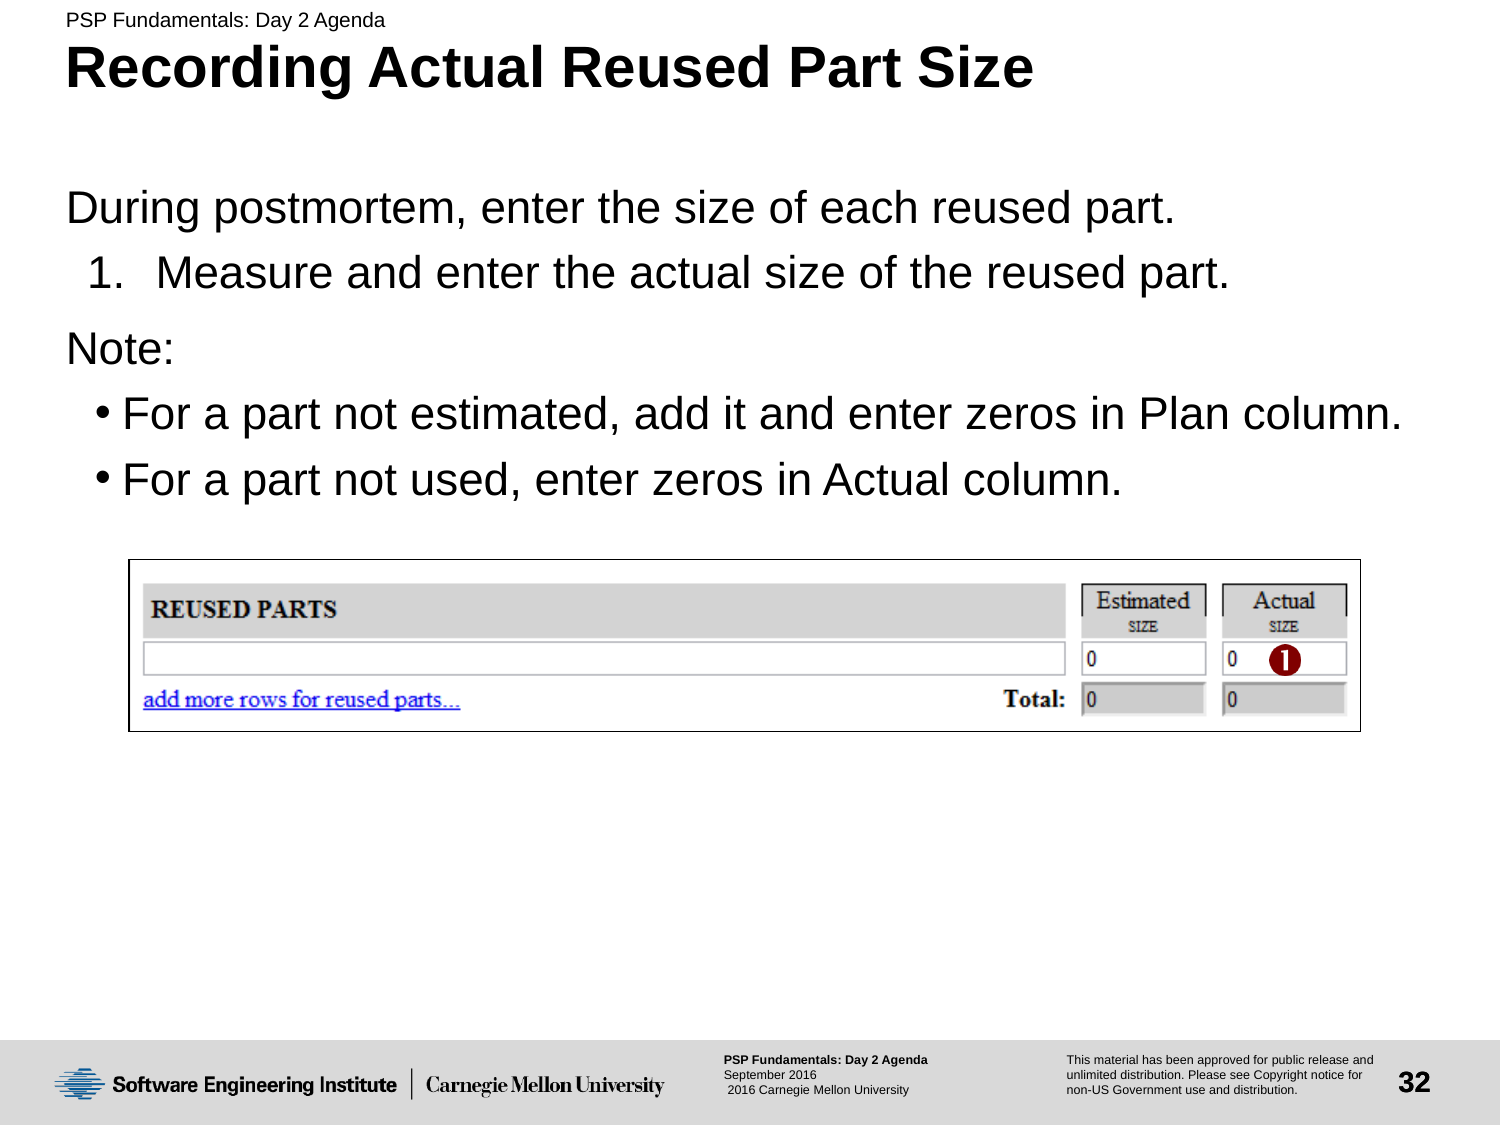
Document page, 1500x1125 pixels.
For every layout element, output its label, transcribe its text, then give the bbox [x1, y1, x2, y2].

title Recording Actual Reused Part Size [65, 37, 1430, 148]
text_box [129, 560, 1360, 731]
list During postmortem, enter the size of each reused part. Measure and enter the actual size of the reused part. Note: For a part not estimated, add it and enter zeros in Plan column. For a part not used, enter zeros in Actual column. [65, 177, 1431, 1000]
picture [46, 1061, 673, 1104]
